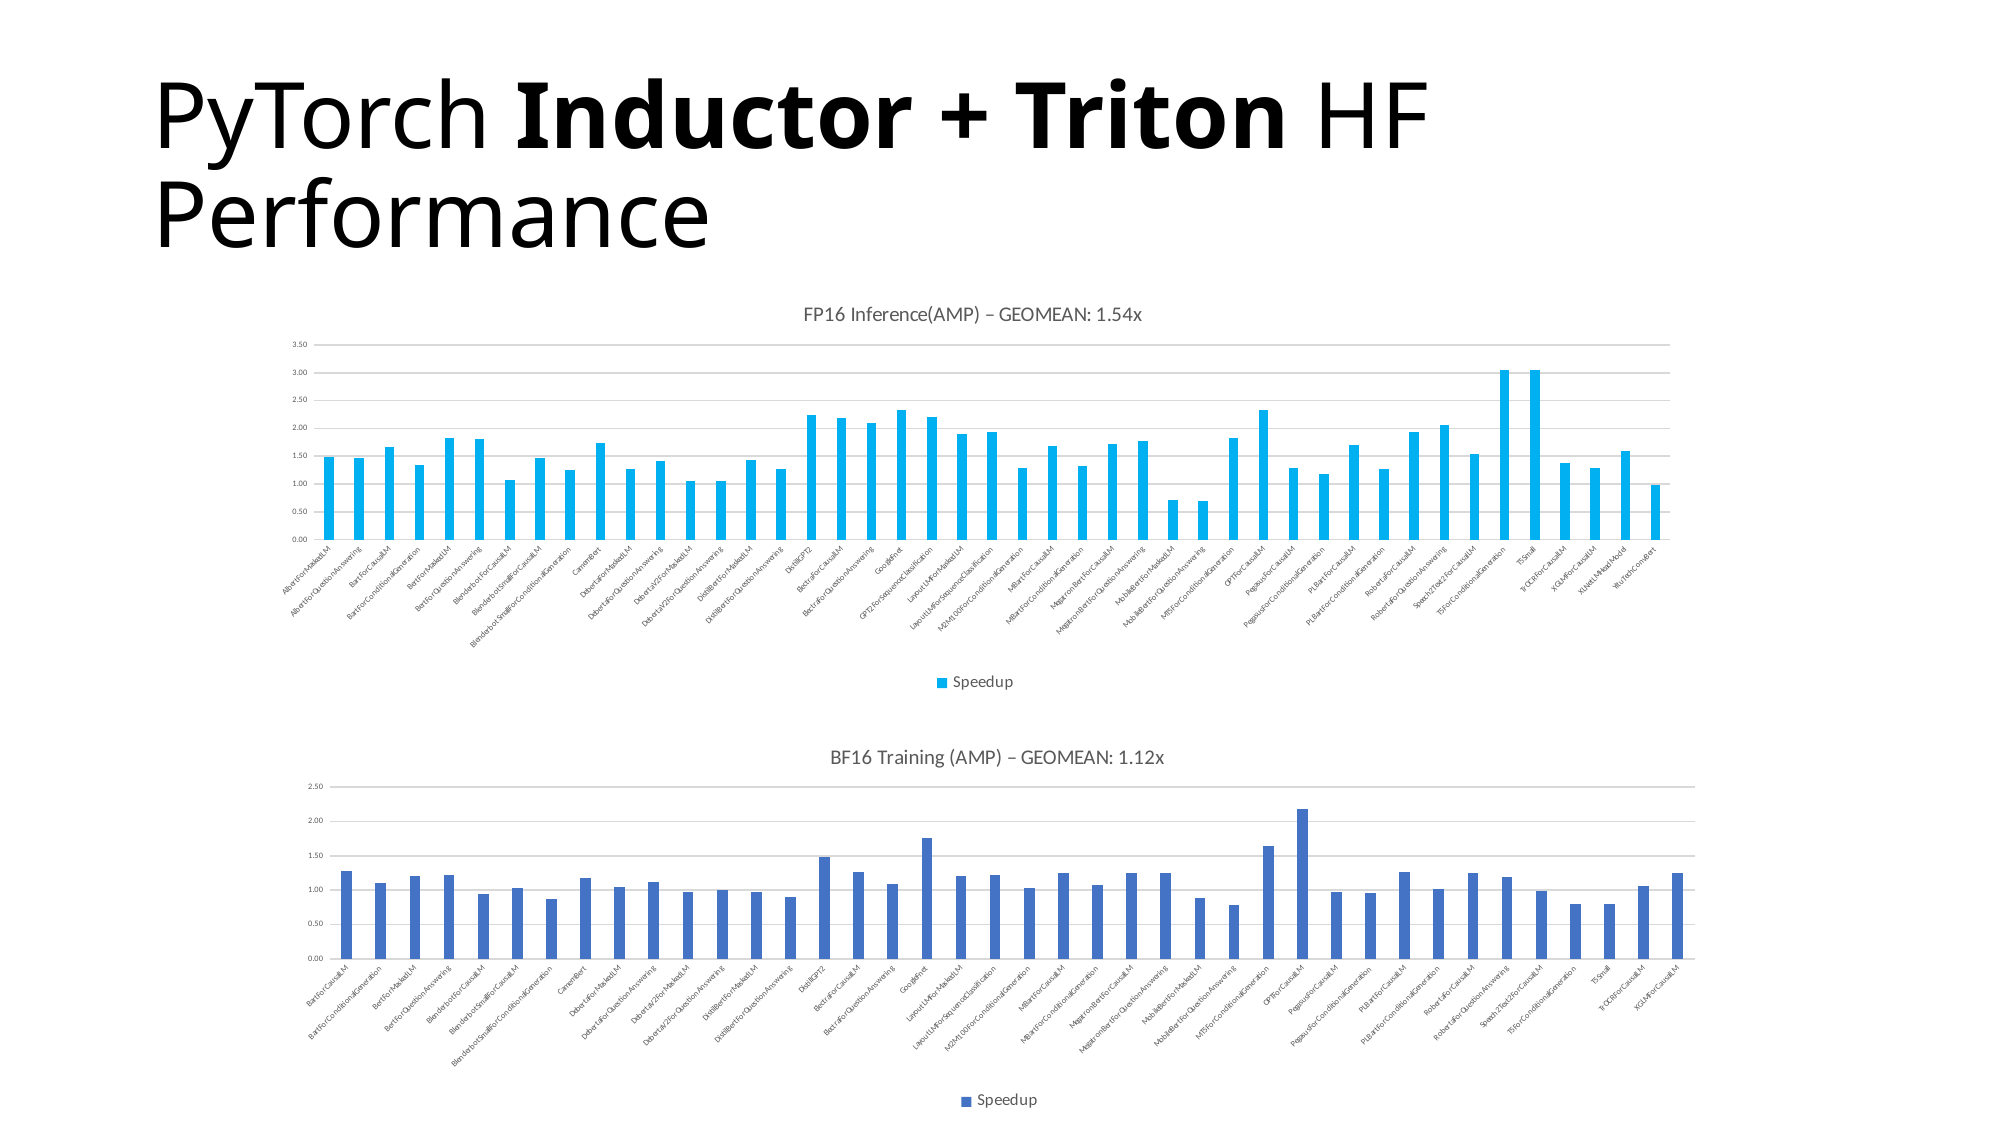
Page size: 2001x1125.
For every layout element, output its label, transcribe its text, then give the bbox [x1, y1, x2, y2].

title PyTorch Inductor + Triton HF Performance [137, 59, 1863, 278]
chart [276, 726, 1724, 1117]
chart [251, 283, 1700, 698]
